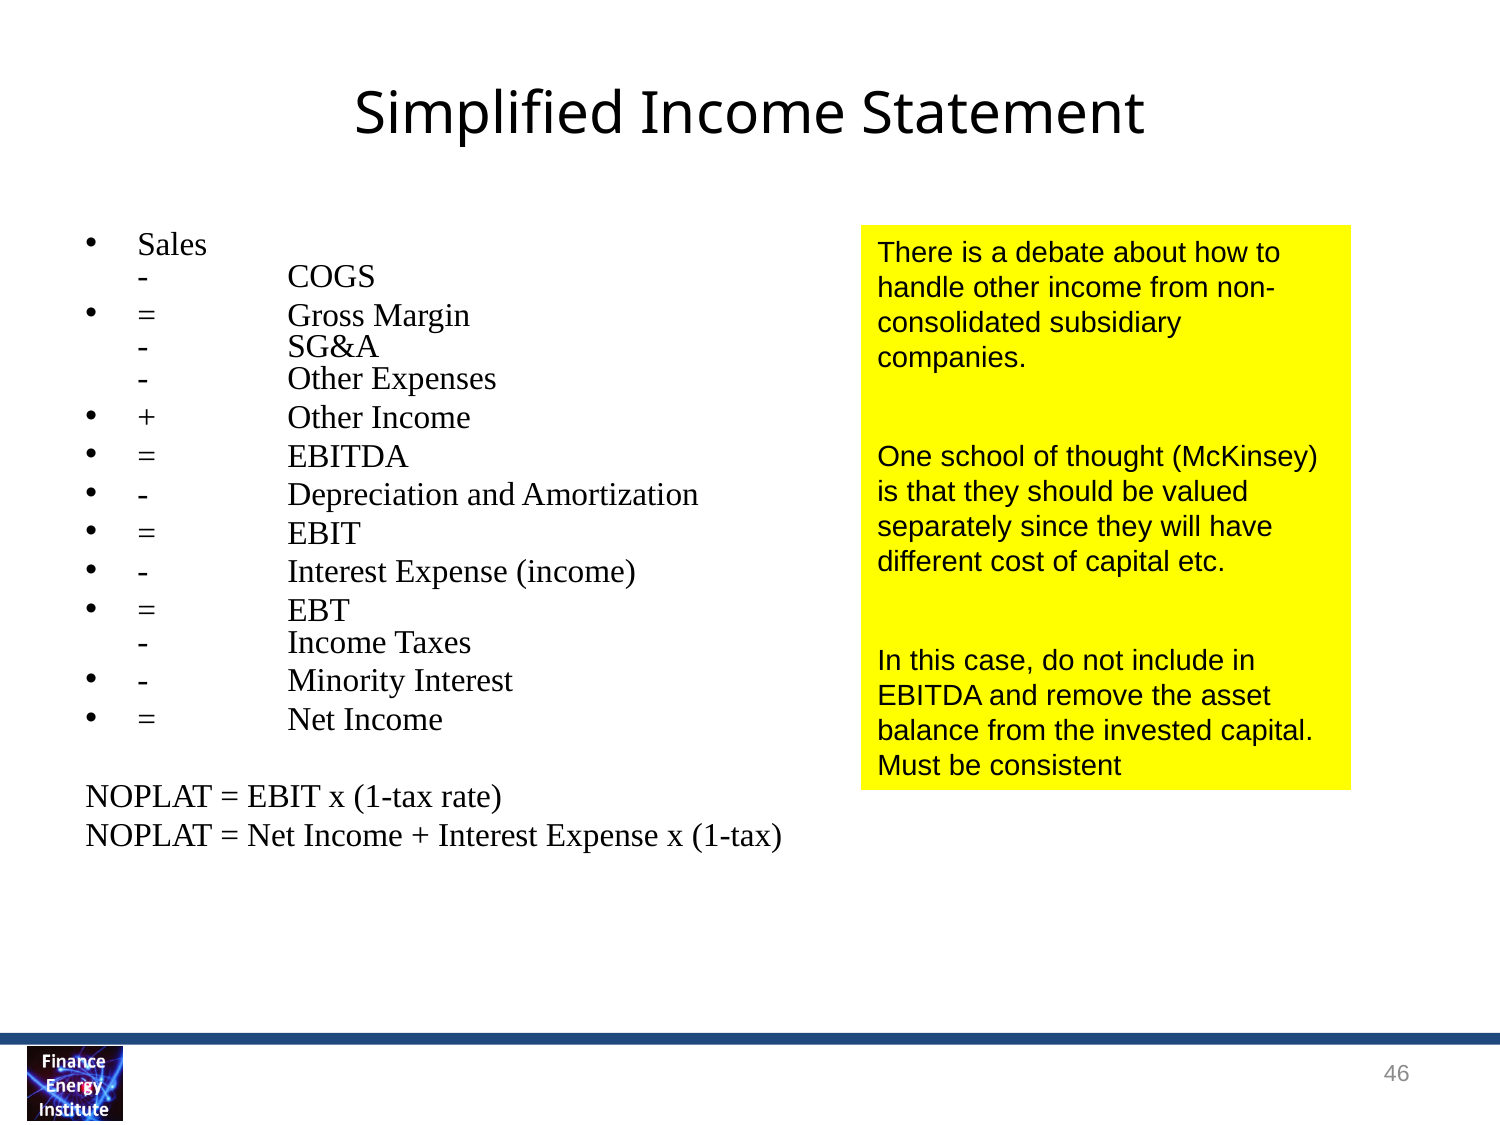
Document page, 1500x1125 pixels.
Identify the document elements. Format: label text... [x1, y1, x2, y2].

text_box There is a debate about how to handle other income from non-consolidated subsidiary companies. One school of thought (McKinsey) is that they should be valued separately since they will have different cost of capital etc. In this case, do not include in EBITDA and remove the asset balance from the invested capital. Must be consistent [862, 226, 1350, 789]
slide_number 46 [1074, 1042, 1425, 1103]
picture [27, 1046, 123, 1121]
list Sales - COGS = Gross Margin - SG&A - Other Expenses + Other Income = EBITDA - Depreciation and Amortization = EBIT - Interest Expense (income) = EBT - Income Taxes - Minority Interest = Net Income NOPLAT = EBIT x (1-tax rate) NOPLAT = Net Income + Interest Expense x (1-tax) [70, 222, 1430, 1032]
title Simplified Income Statement [70, 56, 1430, 164]
